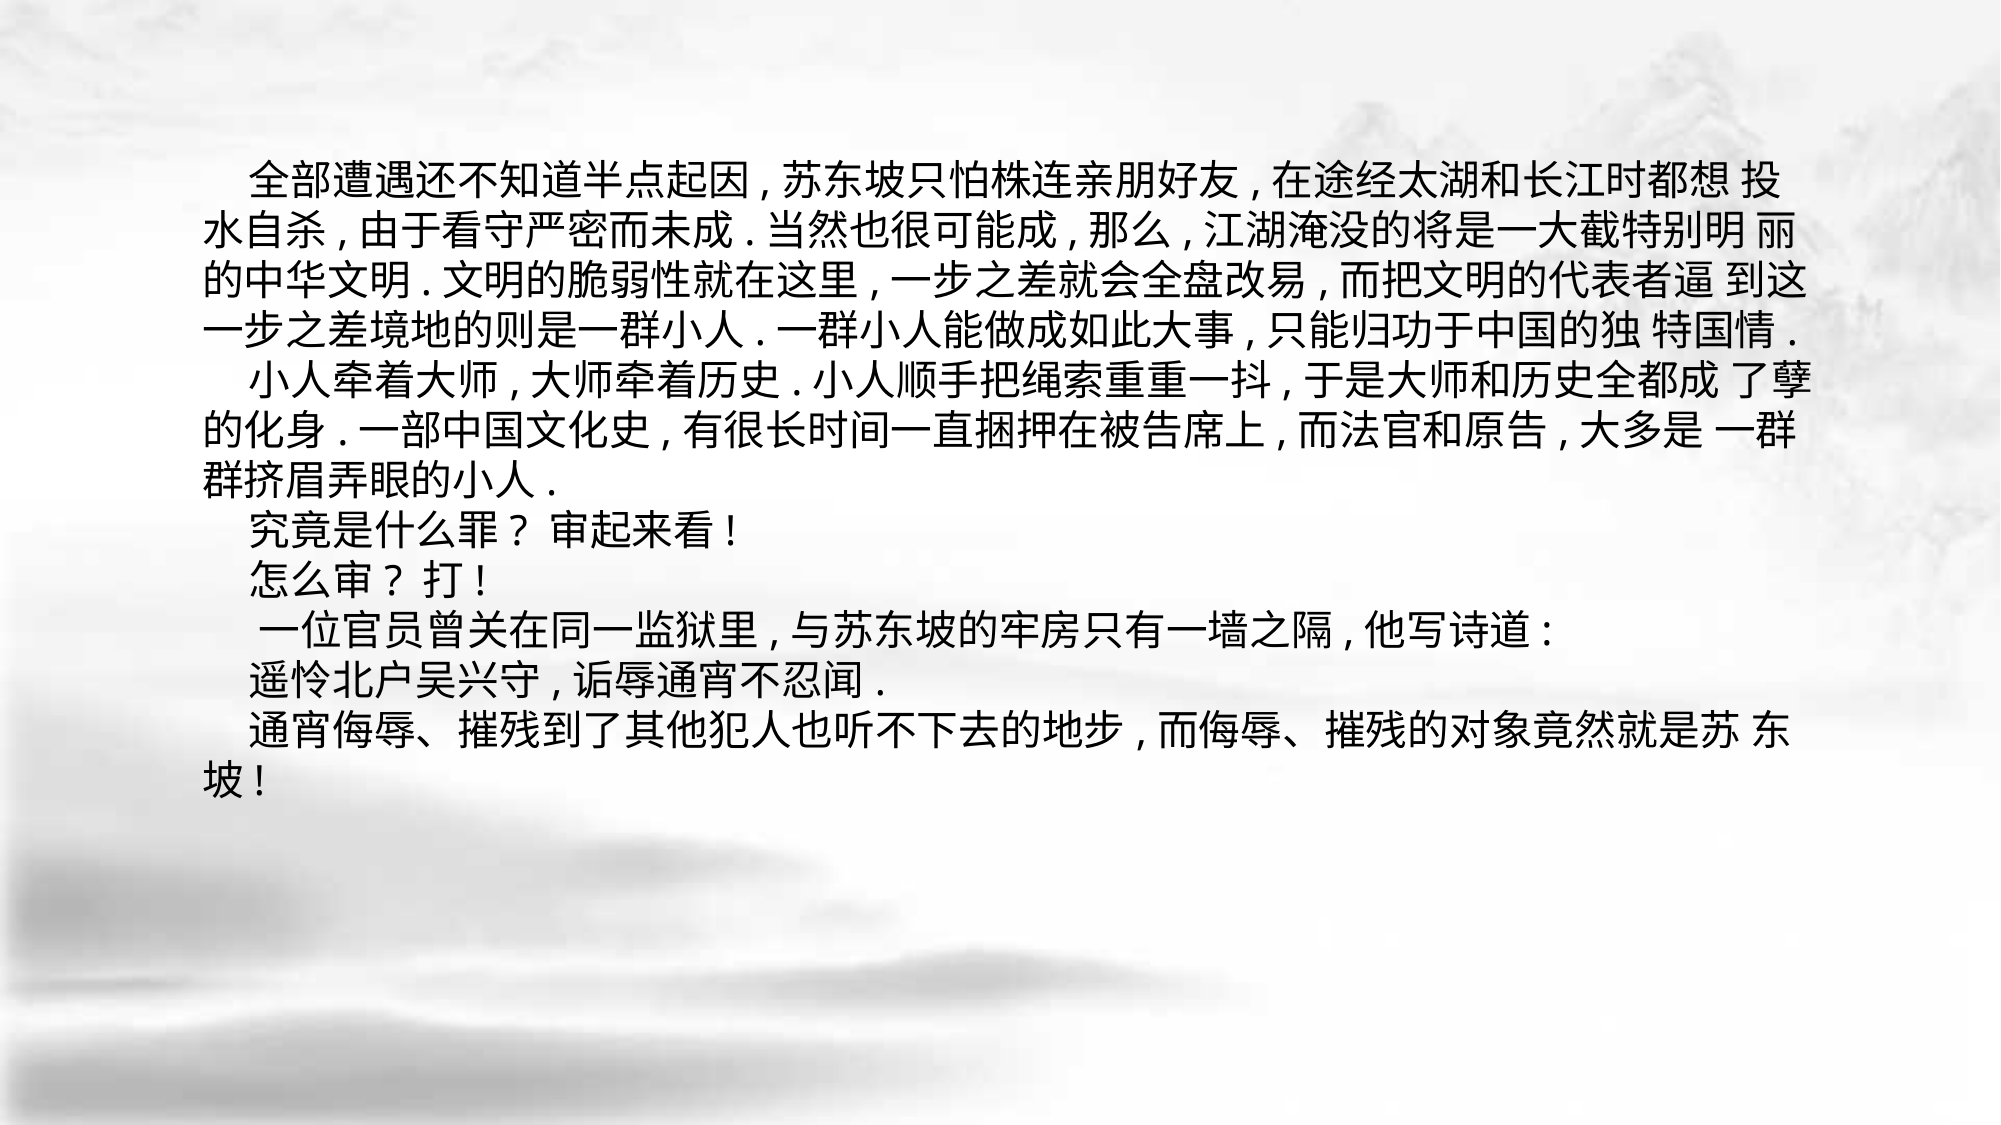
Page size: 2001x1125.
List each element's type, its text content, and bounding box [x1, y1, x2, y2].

picture [0, 0, 2001, 1125]
text_box 全部遭遇还不知道半点起因,苏东坡只怕株连亲朋好友,在途经太湖和长江时都想 投水自杀,由于看守严密而未成.当然也很可能成,那么,江湖淹没的将是一大截特别明 丽的中华文明.文明的脆弱性就在这里,一步之差就会全盘改易,而把文明的代表者逼 到这一步之差境地的则是一群小人.一群小人能做成如此大事,只能归功于中国的独 特国情. 小人牵着大师,大师牵着历史.小人顺手把绳索重重一抖,于是大师和历史全都成 了孽的化身.一部中国文化史,有很长时间一直捆押在被告席上,而法官和原告,大多是 一群群挤眉弄眼的小人. 究竟是什么罪? 审起来看! 怎么审? 打! 一位官员曾关在同一监狱里,与苏东坡的牢房只有一墙之隔,他写诗道: 遥怜北户吴兴守,诟辱通宵不忍闻. 通宵侮辱、摧残到了其他犯人也听不下去的地步,而侮辱、摧残的对象竟然就是苏 东坡! [187, 146, 1833, 812]
